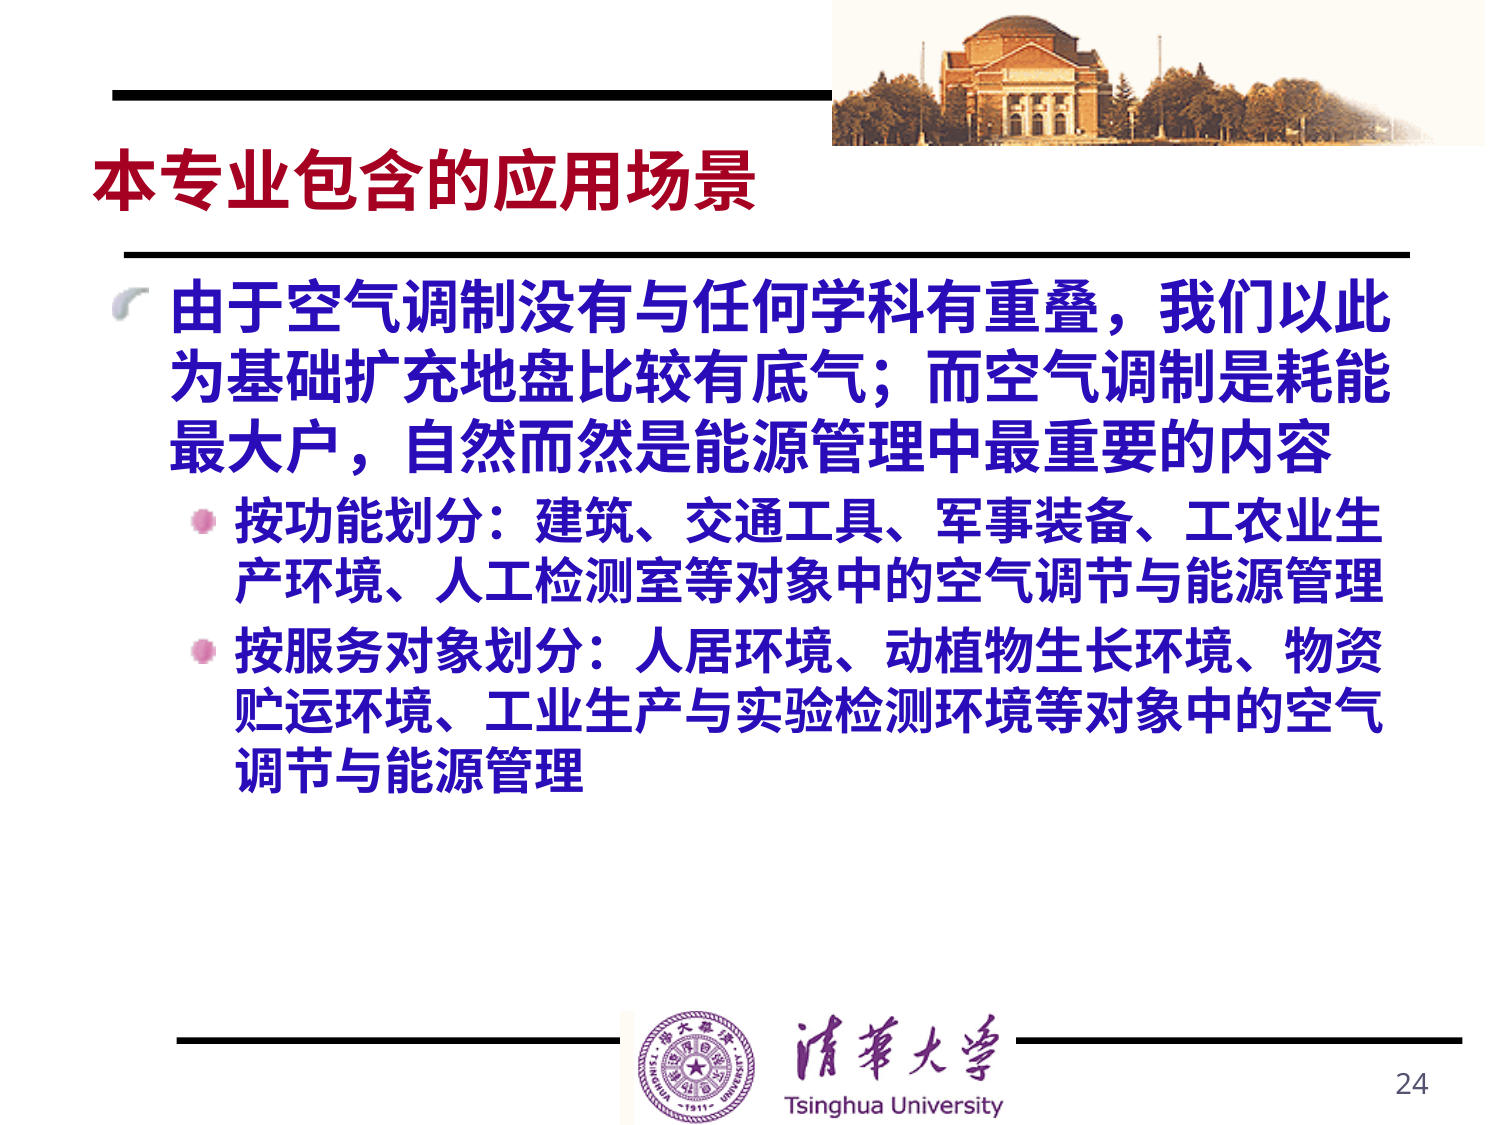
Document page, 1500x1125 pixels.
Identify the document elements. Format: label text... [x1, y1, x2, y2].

picture [187, 635, 216, 664]
picture [112, 286, 149, 324]
picture [620, 1046, 1016, 1125]
title 本专业包含的应用场景 [76, 113, 1428, 245]
picture [832, 0, 1485, 146]
picture [187, 505, 216, 534]
list 由于空气调制没有与任何学科有重叠，我们以此为基础扩充地盘比较有底气；而空气调制是耗能最大户，自然而然是能源管理中最重要的内容 按功能划分：建筑、交通工具、军事装备、工农业生产环境、人工检测室等对象中的空气调节与能源管理 按服务对象划分：人居环境、动植物生长环境、物资贮运环境、工业生产与实验检测环境等对象中的空气调节与能源管理 [97, 262, 1427, 1046]
